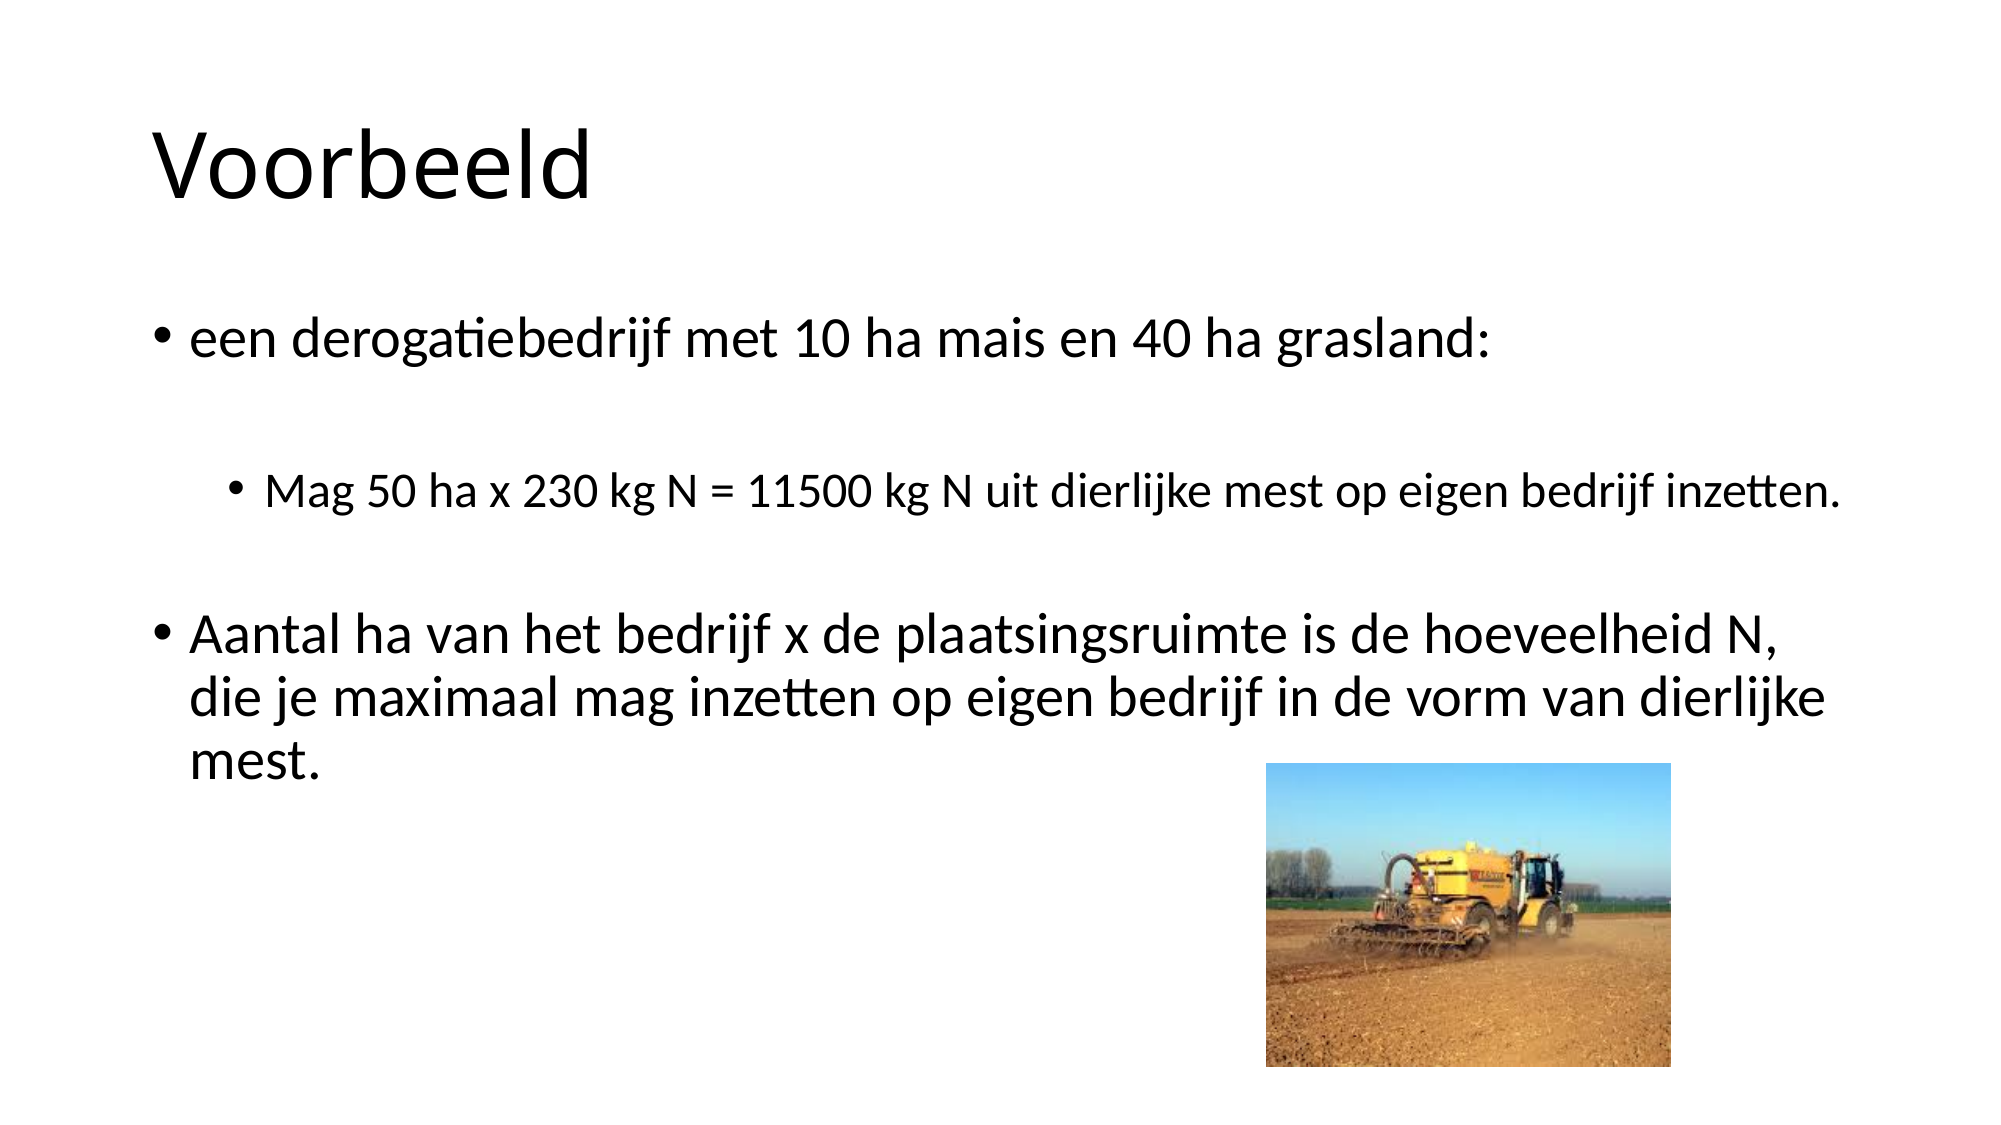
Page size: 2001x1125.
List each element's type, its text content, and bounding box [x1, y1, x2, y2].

title Voorbeeld [137, 59, 1863, 278]
list een derogatiebedrijf met 10 ha mais en 40 ha grasland: Mag 50 ha x 230 kg N = 11500 kg N uit dierlijke mest op eigen bedrijf inzetten. Aantal ha van het bedrijf x de plaatsingsruimte is de hoeveelheid N, die je maximaal mag inzetten op eigen bedrijf in de vorm van dierlijke mest. [137, 299, 1863, 1014]
picture [1265, 763, 1671, 1067]
